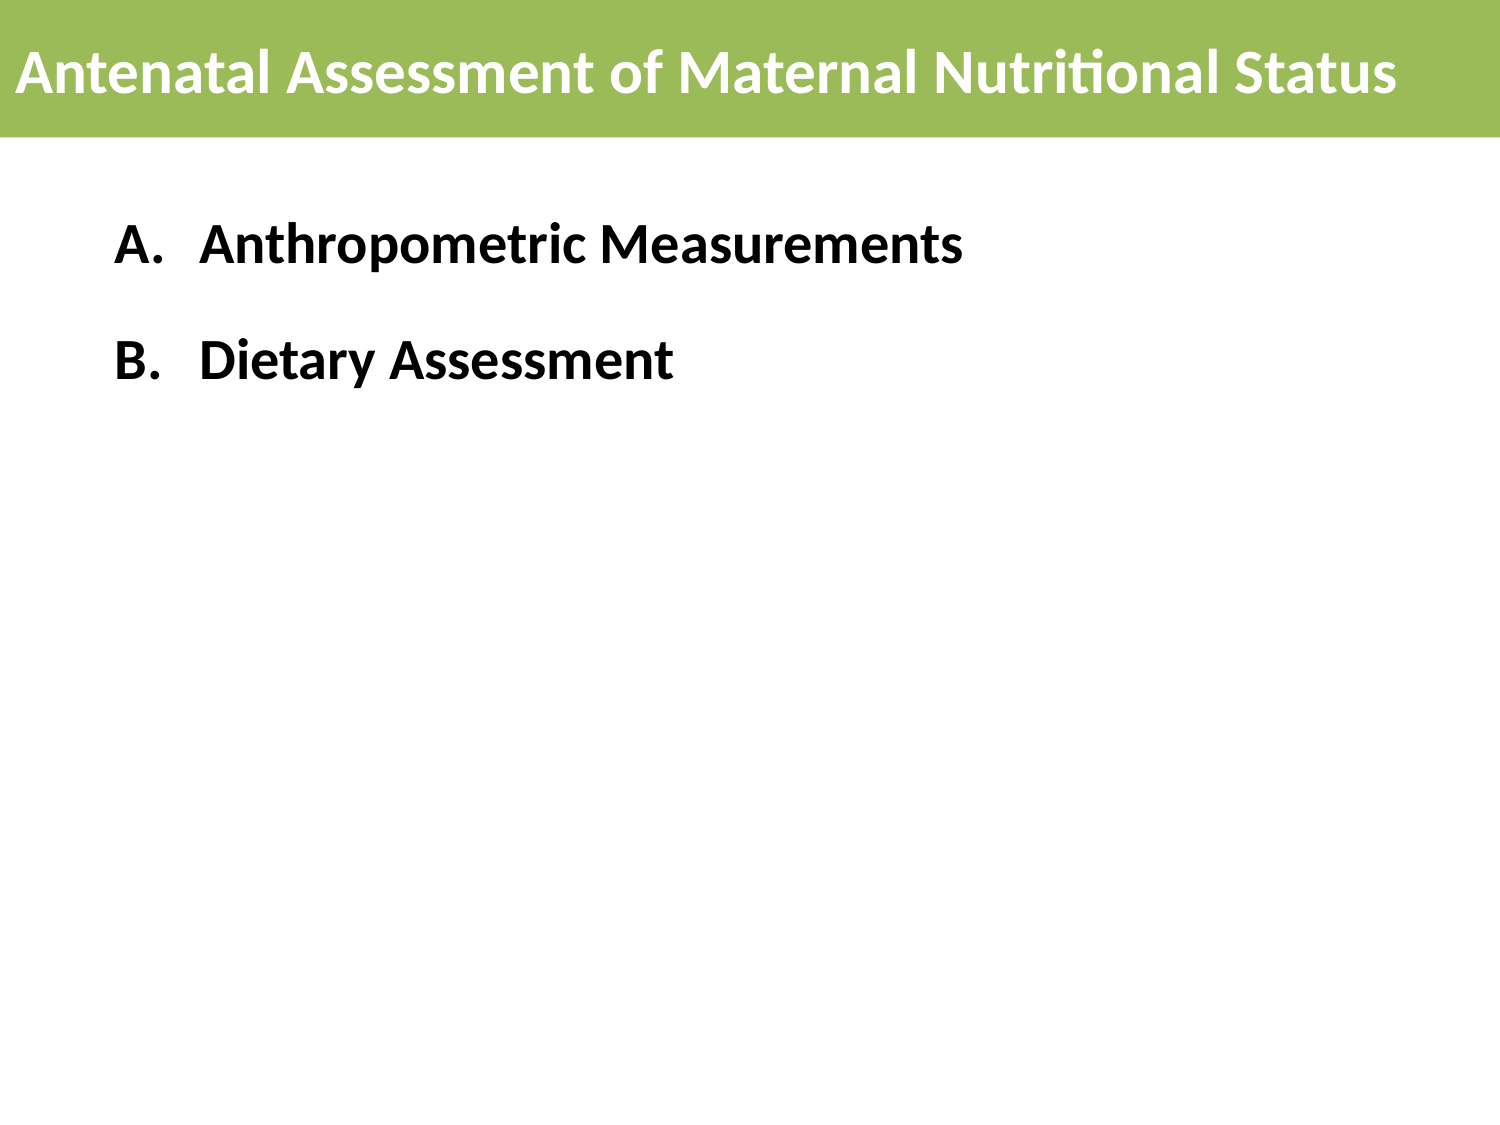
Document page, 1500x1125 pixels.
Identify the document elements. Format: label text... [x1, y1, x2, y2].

list Anthropometric Measurements Dietary Assessment [24, 162, 1375, 963]
text_box Antenatal Assessment of Maternal Nutritional Status [0, 0, 1500, 138]
